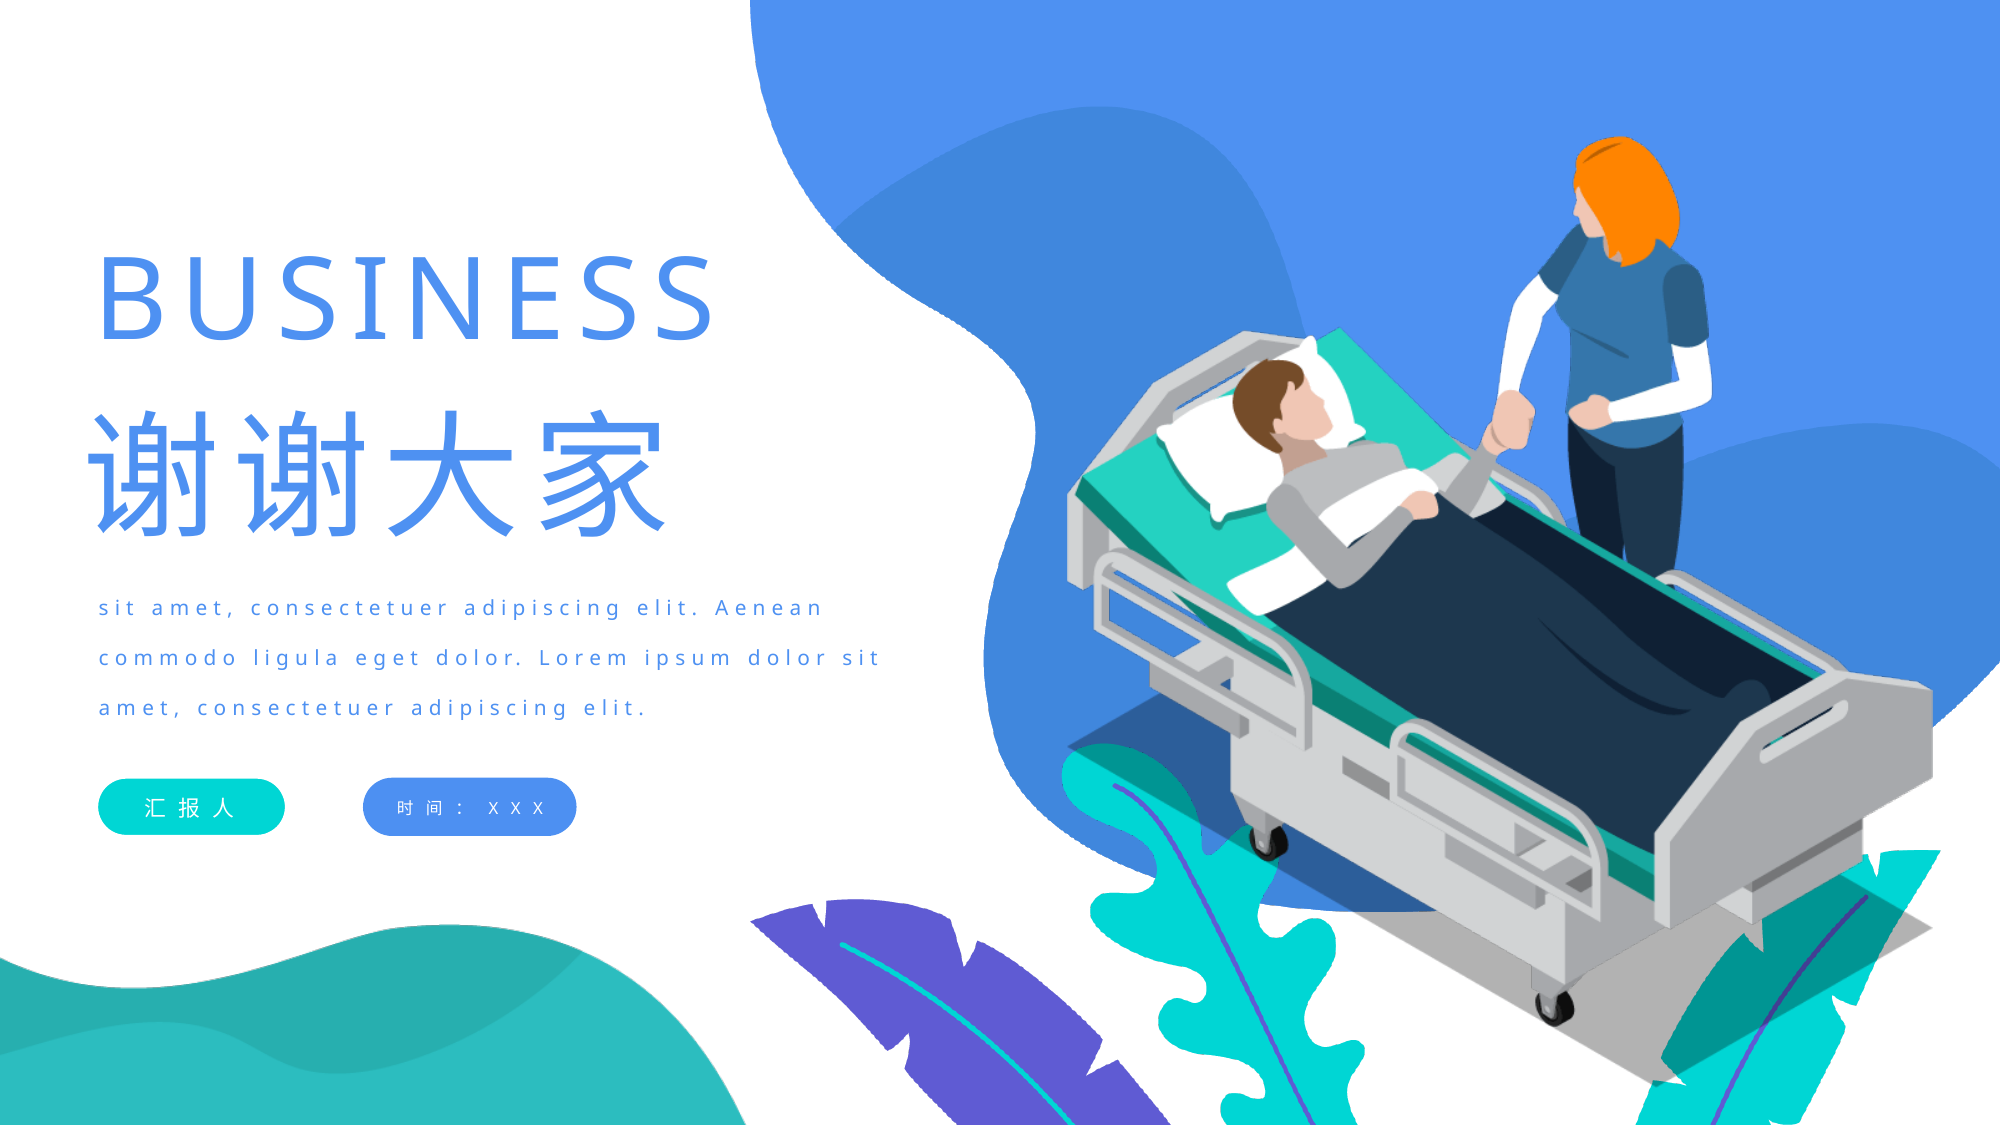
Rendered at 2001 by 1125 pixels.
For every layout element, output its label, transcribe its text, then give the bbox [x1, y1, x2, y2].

picture [0, 0, 2000, 1125]
text_box 谢谢大家 [67, 381, 749, 562]
text_box BUSINESS [78, 217, 749, 371]
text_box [97, 777, 577, 836]
text_box sit amet, consectetuer adipiscing elit. Aenean commodo ligula eget dolor. Lorem ipsum dolor sit amet, consectetuer adipiscing elit. [83, 562, 749, 727]
